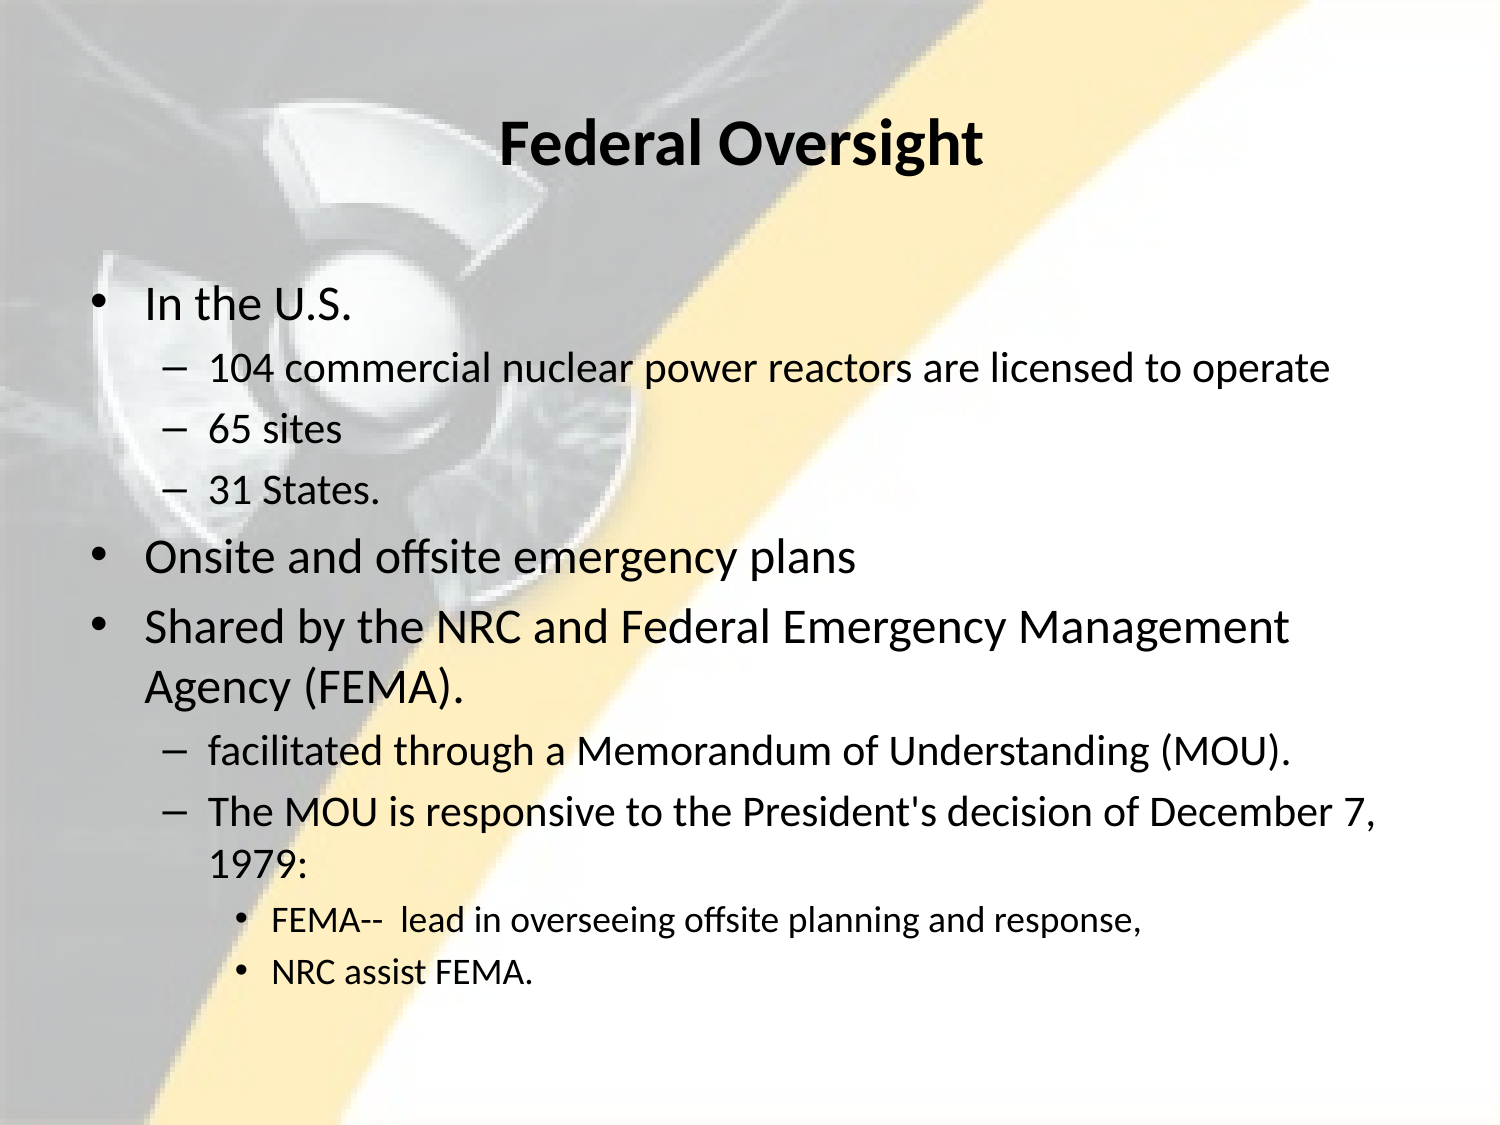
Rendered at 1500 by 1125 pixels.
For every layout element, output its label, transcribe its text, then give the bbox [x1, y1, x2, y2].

title Federal Oversight [75, 45, 1425, 233]
list In the U.S. 104 commercial nuclear power reactors are licensed to operate 65 sites 31 States. Onsite and offsite emergency plans Shared by the NRC and Federal Emergency Management Agency (FEMA). facilitated through a Memorandum of Understanding (MOU). The MOU is responsive to the President's decision of December 7, 1979: FEMA-- lead in overseeing offsite planning and response, NRC assist FEMA. [75, 262, 1425, 1005]
